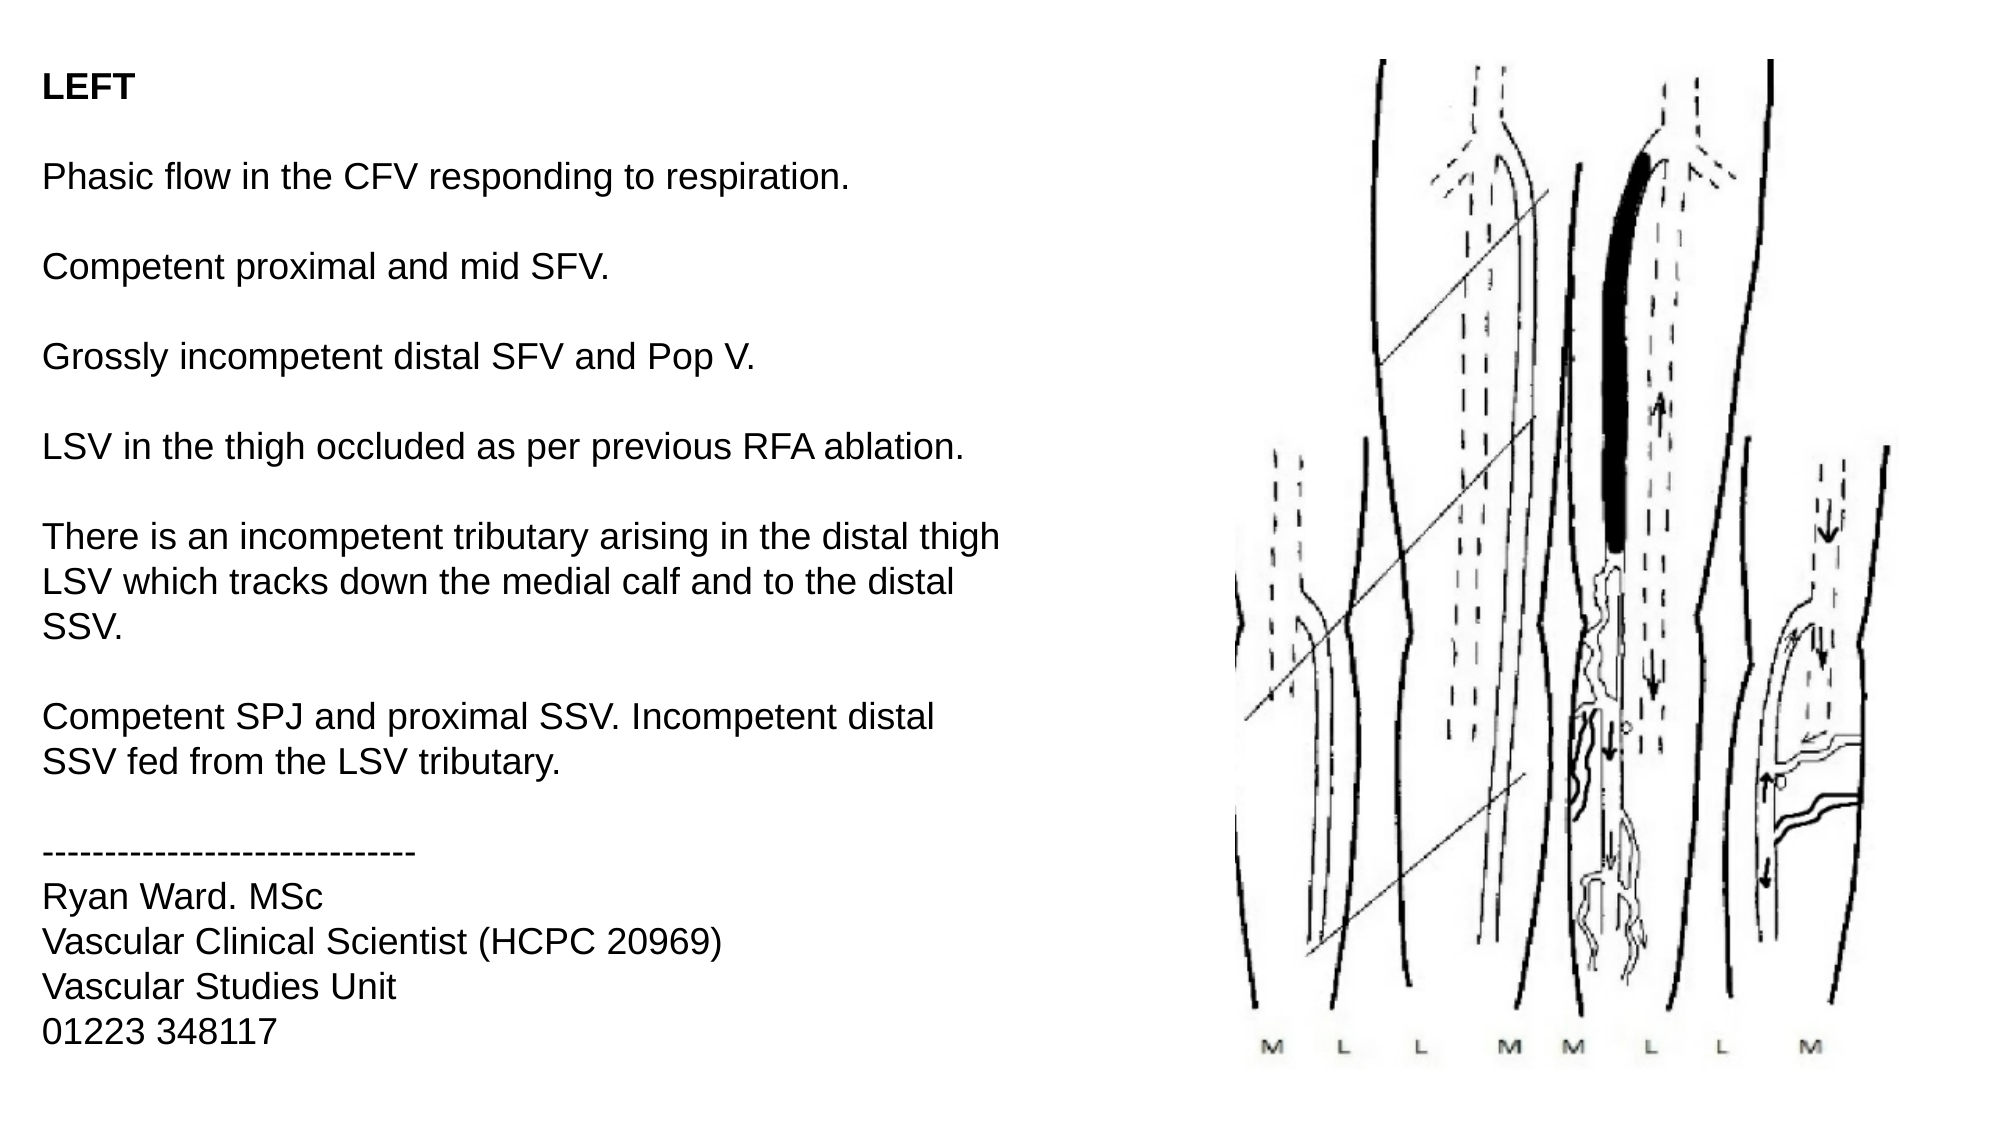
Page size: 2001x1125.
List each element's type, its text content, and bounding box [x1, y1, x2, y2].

picture [1235, 59, 1900, 1070]
text_box LEFT Phasic flow in the CFV responding to respiration. Competent proximal and mid SFV. Grossly incompetent distal SFV and Pop V. LSV in the thigh occluded as per previous RFA ablation. There is an incompetent tributary arising in the distal thigh LSV which tracks down the medial calf and to the distal SSV. Competent SPJ and proximal SSV. Incompetent distal SSV fed from the LSV tributary. ------------------------------ Ryan Ward. MSc Vascular Clinical Scientist (HCPC 20969) Vascular Studies Unit 01223 348117 [27, 55, 1028, 1060]
